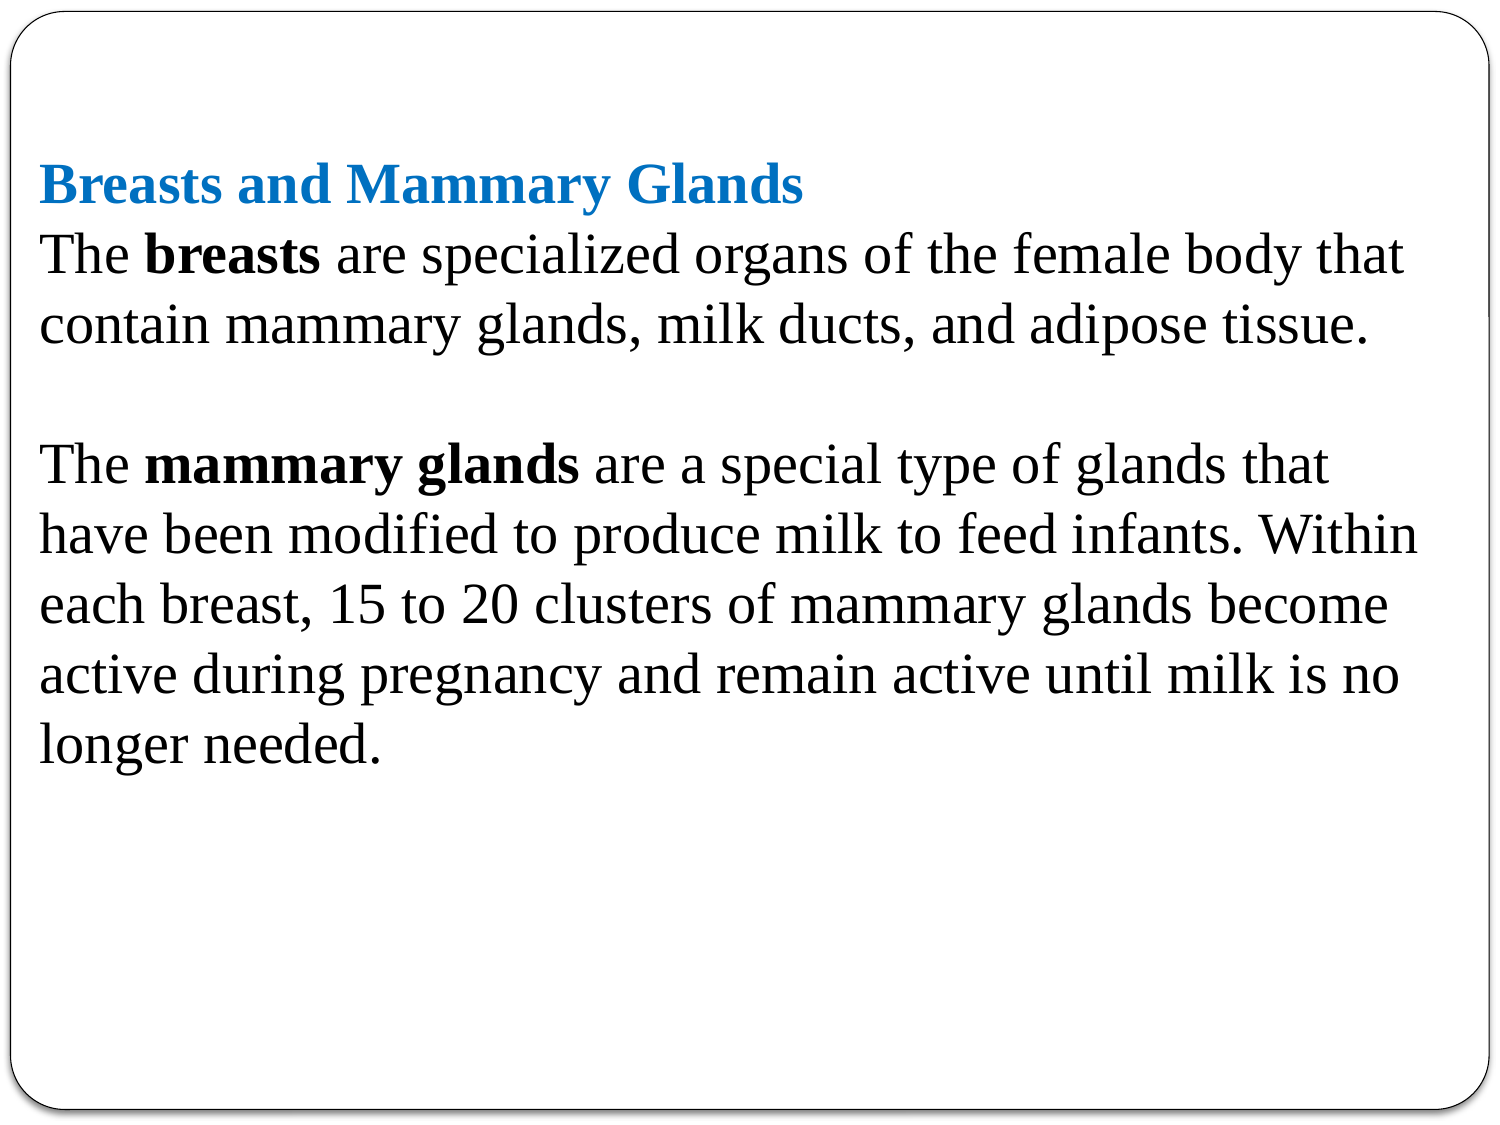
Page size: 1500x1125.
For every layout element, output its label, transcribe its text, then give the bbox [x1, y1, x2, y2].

text_box Breasts and Mammary Glands The breasts are specialized organs of the female body that contain mammary glands, milk ducts, and adipose tissue. The mammary glands are a special type of glands that have been modified to produce milk to feed infants. Within each breast, 15 to 20 clusters of mammary glands become active during pregnancy and remain active until milk is no longer needed. [24, 137, 1463, 783]
